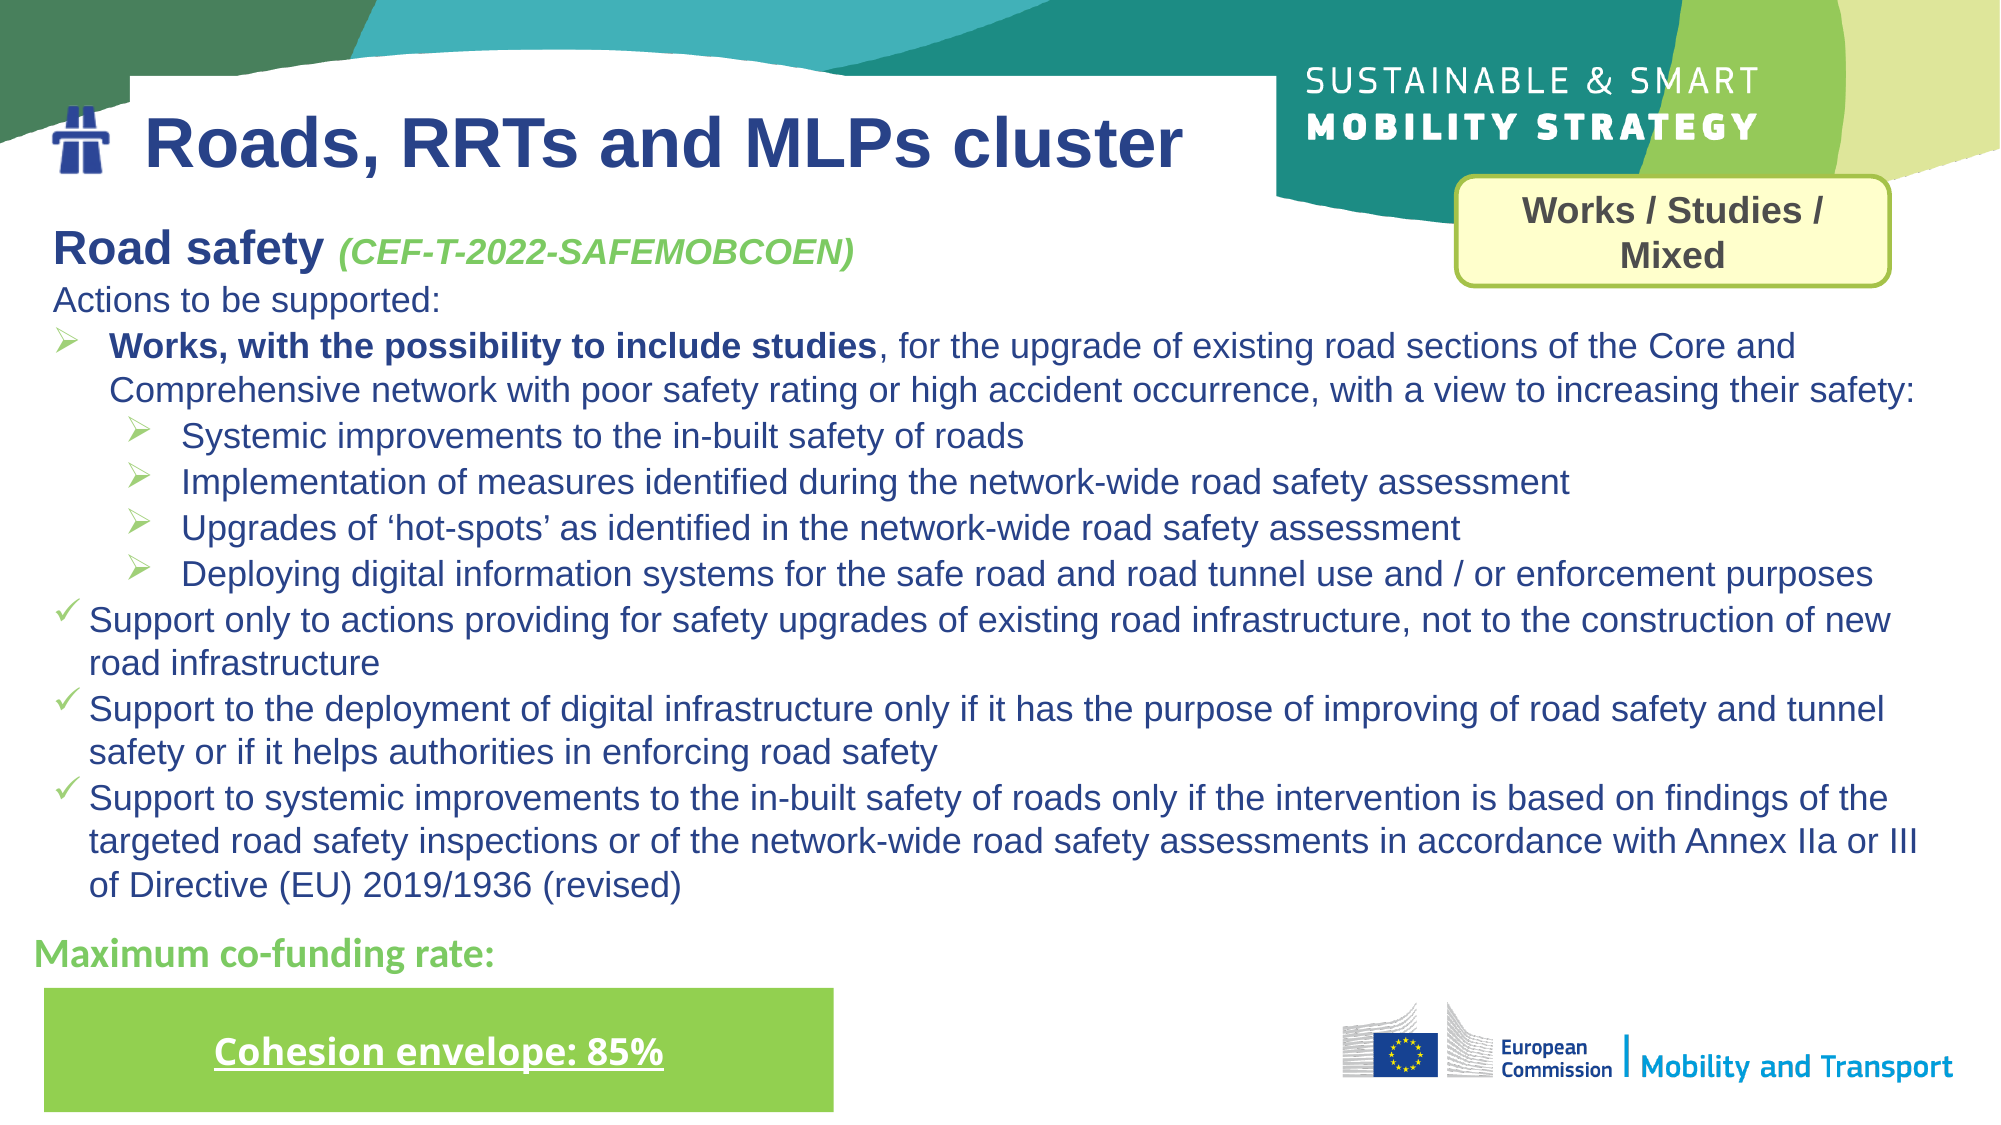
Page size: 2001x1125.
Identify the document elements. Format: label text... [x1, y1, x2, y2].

picture [1342, 1002, 1953, 1083]
text_box Cohesion envelope: 85% [44, 987, 834, 1113]
list Road safety (CEF-T-2022-SAFEMOBCOEN) Actions to be supported: Works, with the possibility to include studies, for the upgrade of existing road sections of the Core and Comprehensive network with poor safety rating or high accident occurrence, with a view to increasing their safety: Systemic improvements to the in-built safety of roads Implementation of measures identified during the network-wide road safety assessment Upgrades of ‘hot-spots’ as identified in the network-wide road safety assessment Deploying digital information systems for the safe road and road tunnel use and / or enforcement purposes Support only to actions providing for safety upgrades of existing road infrastructure, not to the construction of new road infrastructure Support to the deployment of digital infrastructure only if it has the purpose of improving of road safety and tunnel safety or if it helps authorities in enforcing road safety Support to systemic improvements to the in-built safety of roads only if the intervention is based on findings of the targeted road safety inspections or of the network-wide road safety assessments in accordance with Annex IIa or III of Directive (EU) 2019/1936 (revised) [37, 209, 1968, 985]
picture [1901, 1065, 1907, 1073]
text_box Maximum co-funding rate: [18, 918, 704, 984]
picture [0, 0, 2000, 227]
text_box Works / Studies / Mixed [1456, 176, 1890, 287]
title Roads, RRTs and MLPs cluster [129, 75, 1277, 209]
